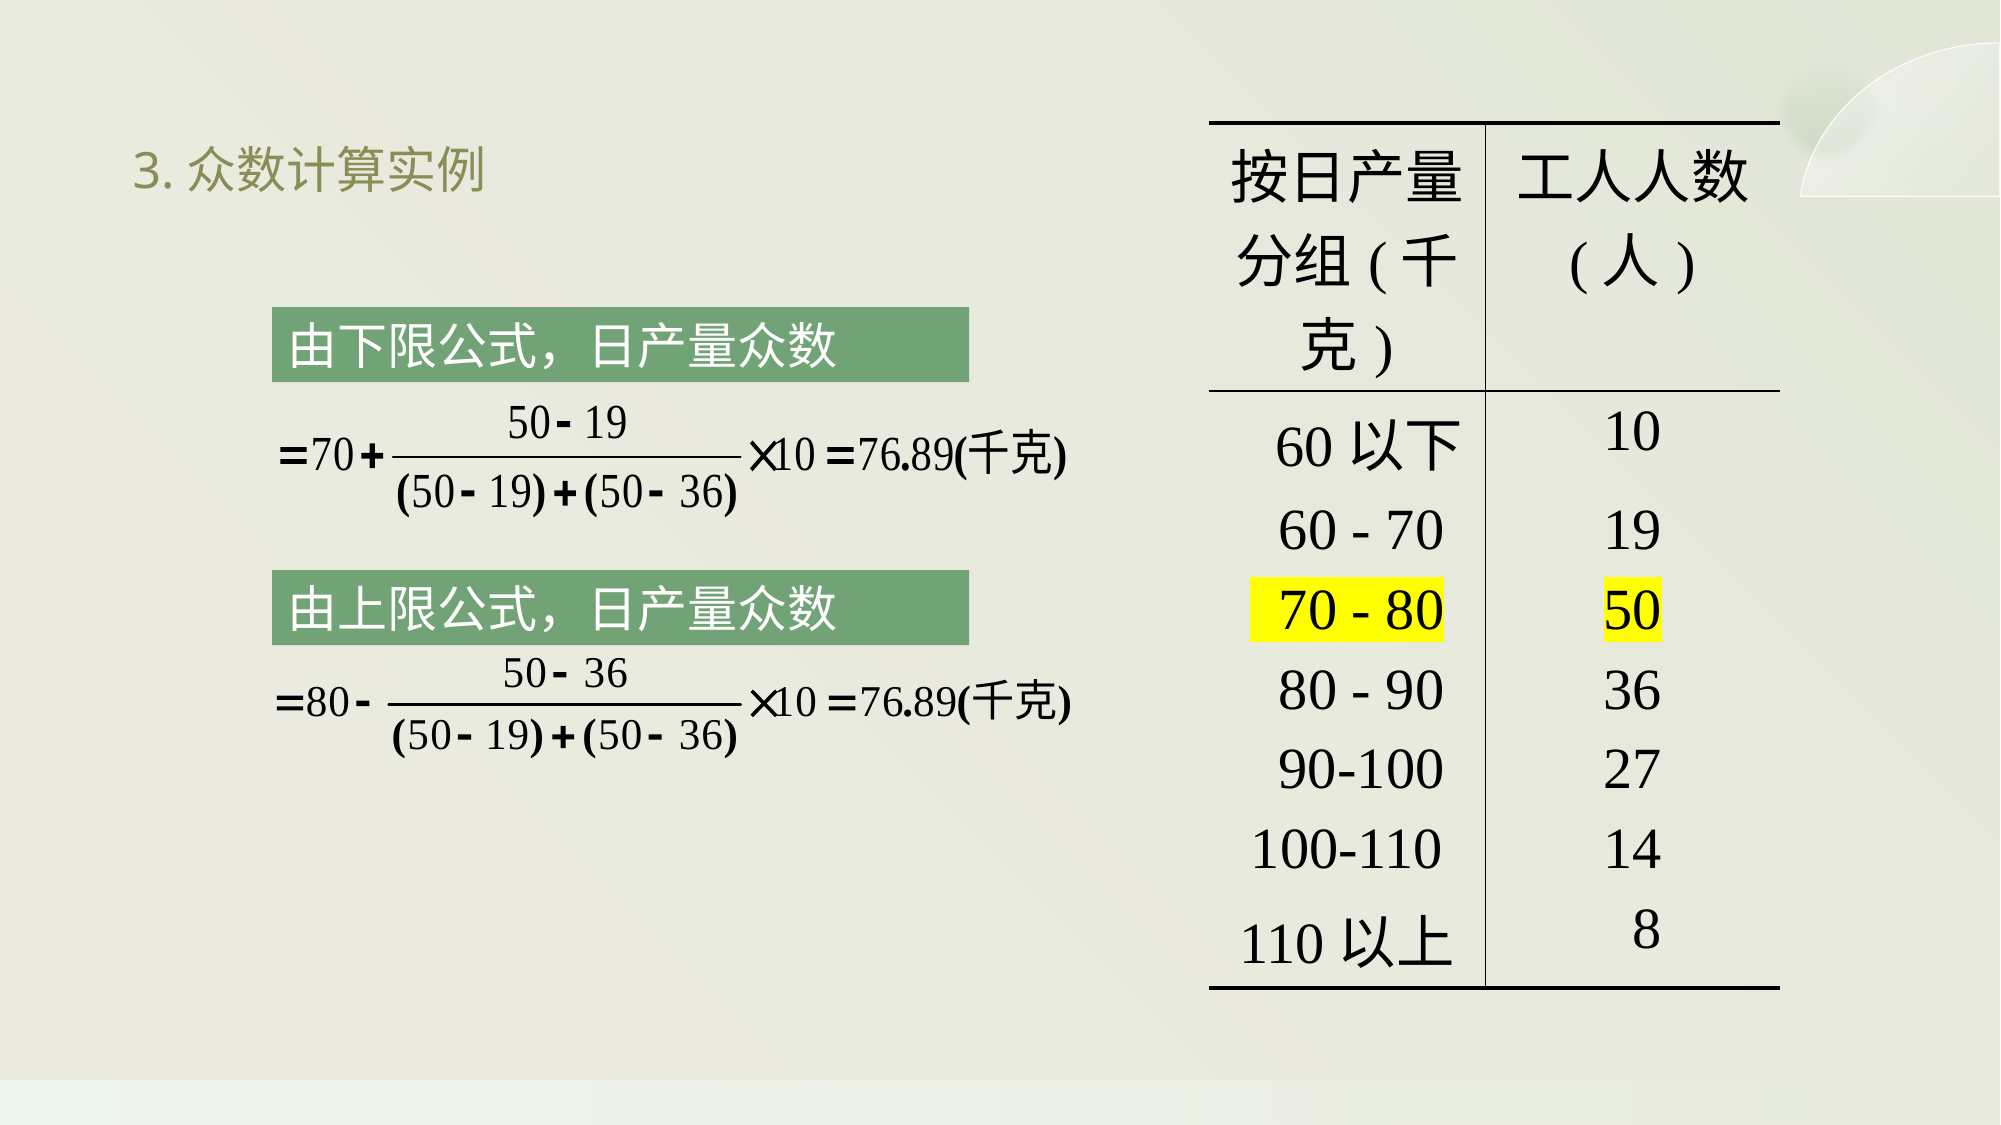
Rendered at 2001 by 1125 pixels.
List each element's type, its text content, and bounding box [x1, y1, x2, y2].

table_header 工人人数 (人) [1486, 198, 1780, 390]
table_cell 27 [1486, 729, 1780, 809]
table_cell 60以下 [1209, 392, 1485, 491]
table_cell 90-100 [1209, 729, 1485, 809]
text_box 3.众数计算实例 [132, 126, 1916, 198]
table_cell 36 [1486, 650, 1780, 729]
table_cell 10 [1486, 392, 1780, 491]
table_cell 19 [1486, 491, 1780, 570]
table_cell 80 - 90 [1209, 650, 1485, 729]
table_cell 60 - 70 [1209, 491, 1485, 570]
table_header 按日产量分组(千克) [1209, 198, 1485, 390]
table_cell 110以上 [1209, 889, 1485, 986]
table_cell 50 [1486, 570, 1780, 650]
table_cell 14 [1486, 809, 1780, 889]
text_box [268, 307, 1075, 766]
table_cell 100-110 [1209, 809, 1485, 889]
table_cell 70 - 80 [1209, 570, 1485, 650]
table_cell 8 [1486, 889, 1780, 986]
